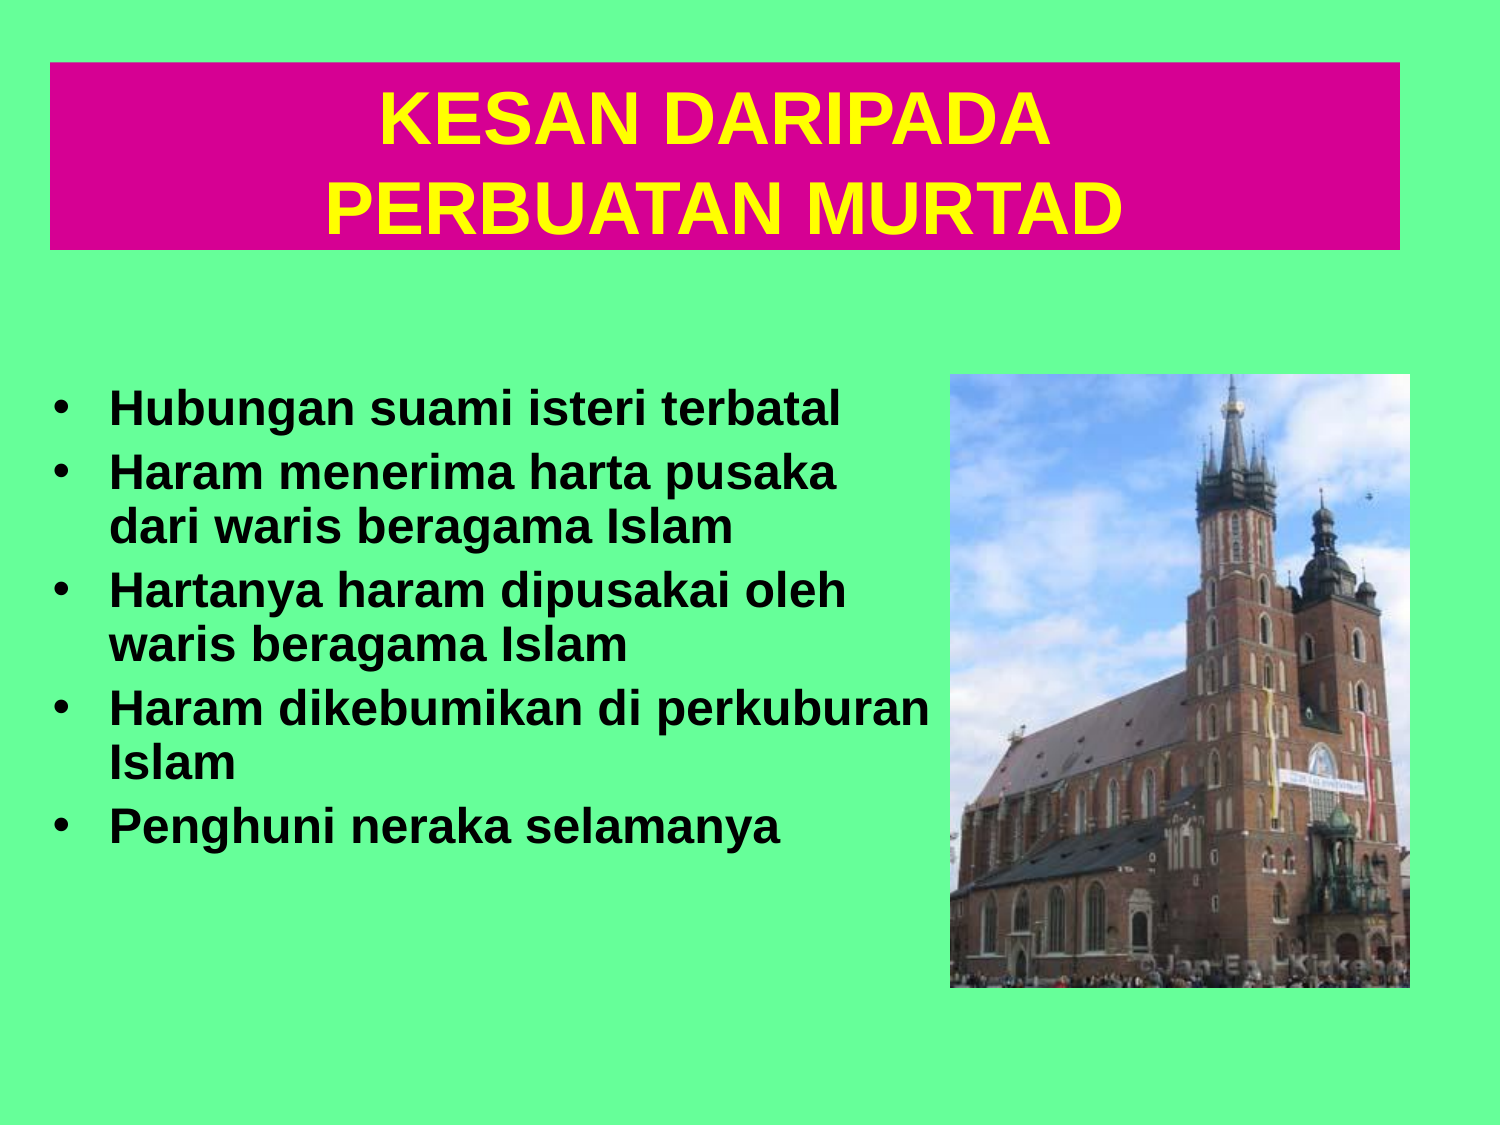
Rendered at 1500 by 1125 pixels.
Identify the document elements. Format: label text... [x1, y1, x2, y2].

picture [949, 374, 1410, 988]
list Hubungan suami isteri terbatal Haram menerima harta pusaka dari waris beragama Islam Hartanya haram dipusakai oleh waris beragama Islam Haram dikebumikan di perkuburan Islam Penghuni neraka selamanya [37, 375, 947, 975]
title KESAN DARIPADA PERBUATAN MURTAD [50, 62, 1400, 250]
